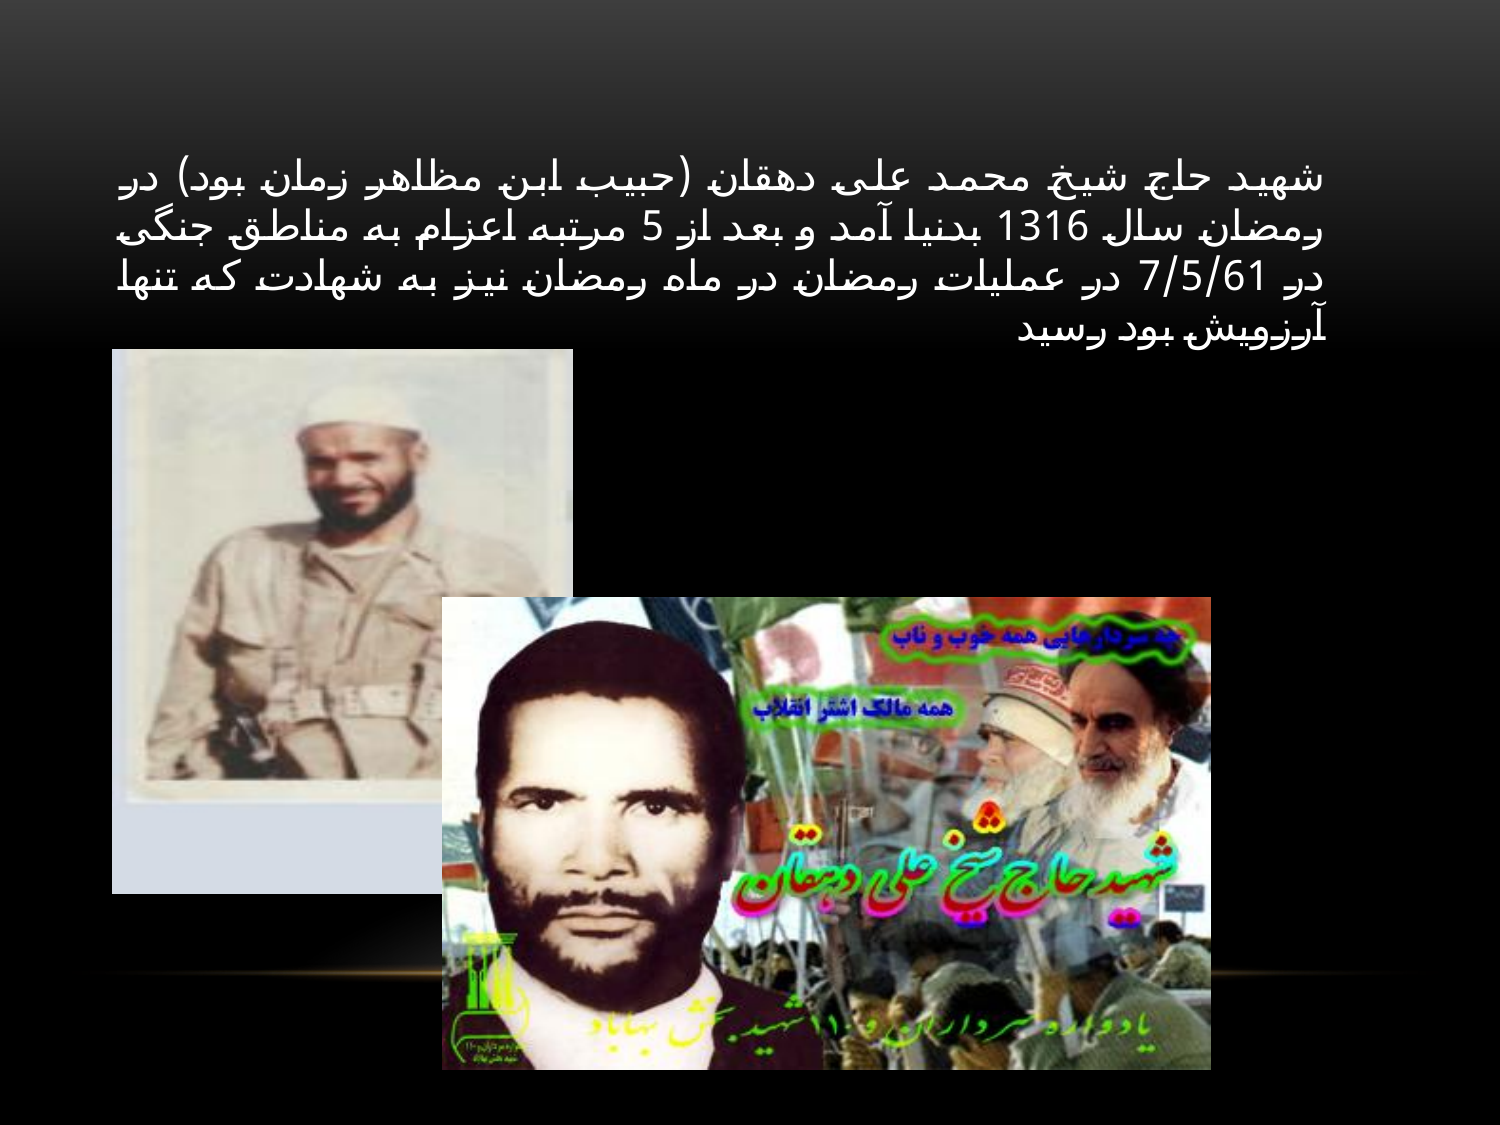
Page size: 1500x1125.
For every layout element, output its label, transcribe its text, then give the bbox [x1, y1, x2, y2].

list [442, 597, 1211, 1070]
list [111, 349, 574, 894]
picture [0, 0, 1500, 1125]
list شهید حاج شیخ محمد علی دهقان (حبیب ابن مظاهر زمان بود) در رمضان سال 1316 بدنیا آمد و بعد از 5 مرتبه اعزام به مناطق جنگی در 7/5/61 در عملیات رمضان در ماه رمضان نیز به شهادت که تنها آرزویش بود رسید [99, 125, 1341, 357]
